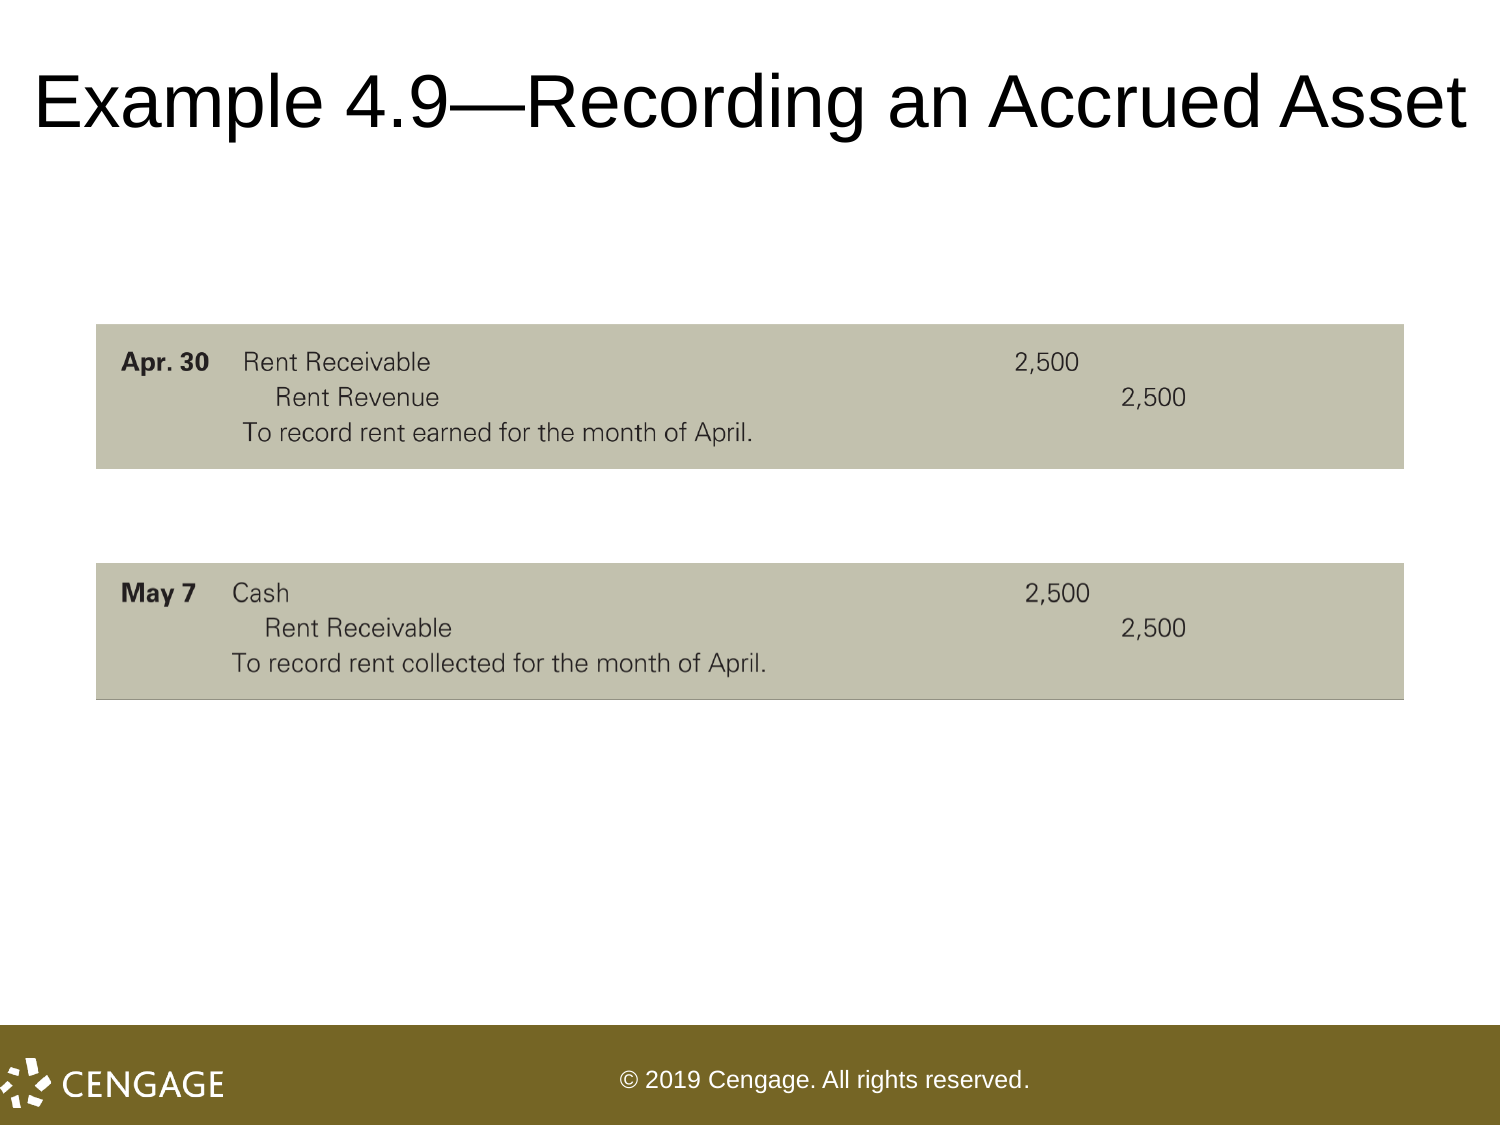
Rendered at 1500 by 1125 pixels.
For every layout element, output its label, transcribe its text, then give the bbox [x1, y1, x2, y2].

title Example 4.9—Recording an Accrued Asset [15, 28, 1486, 167]
picture [96, 563, 1404, 701]
picture [96, 322, 1404, 469]
picture [0, 1058, 223, 1108]
